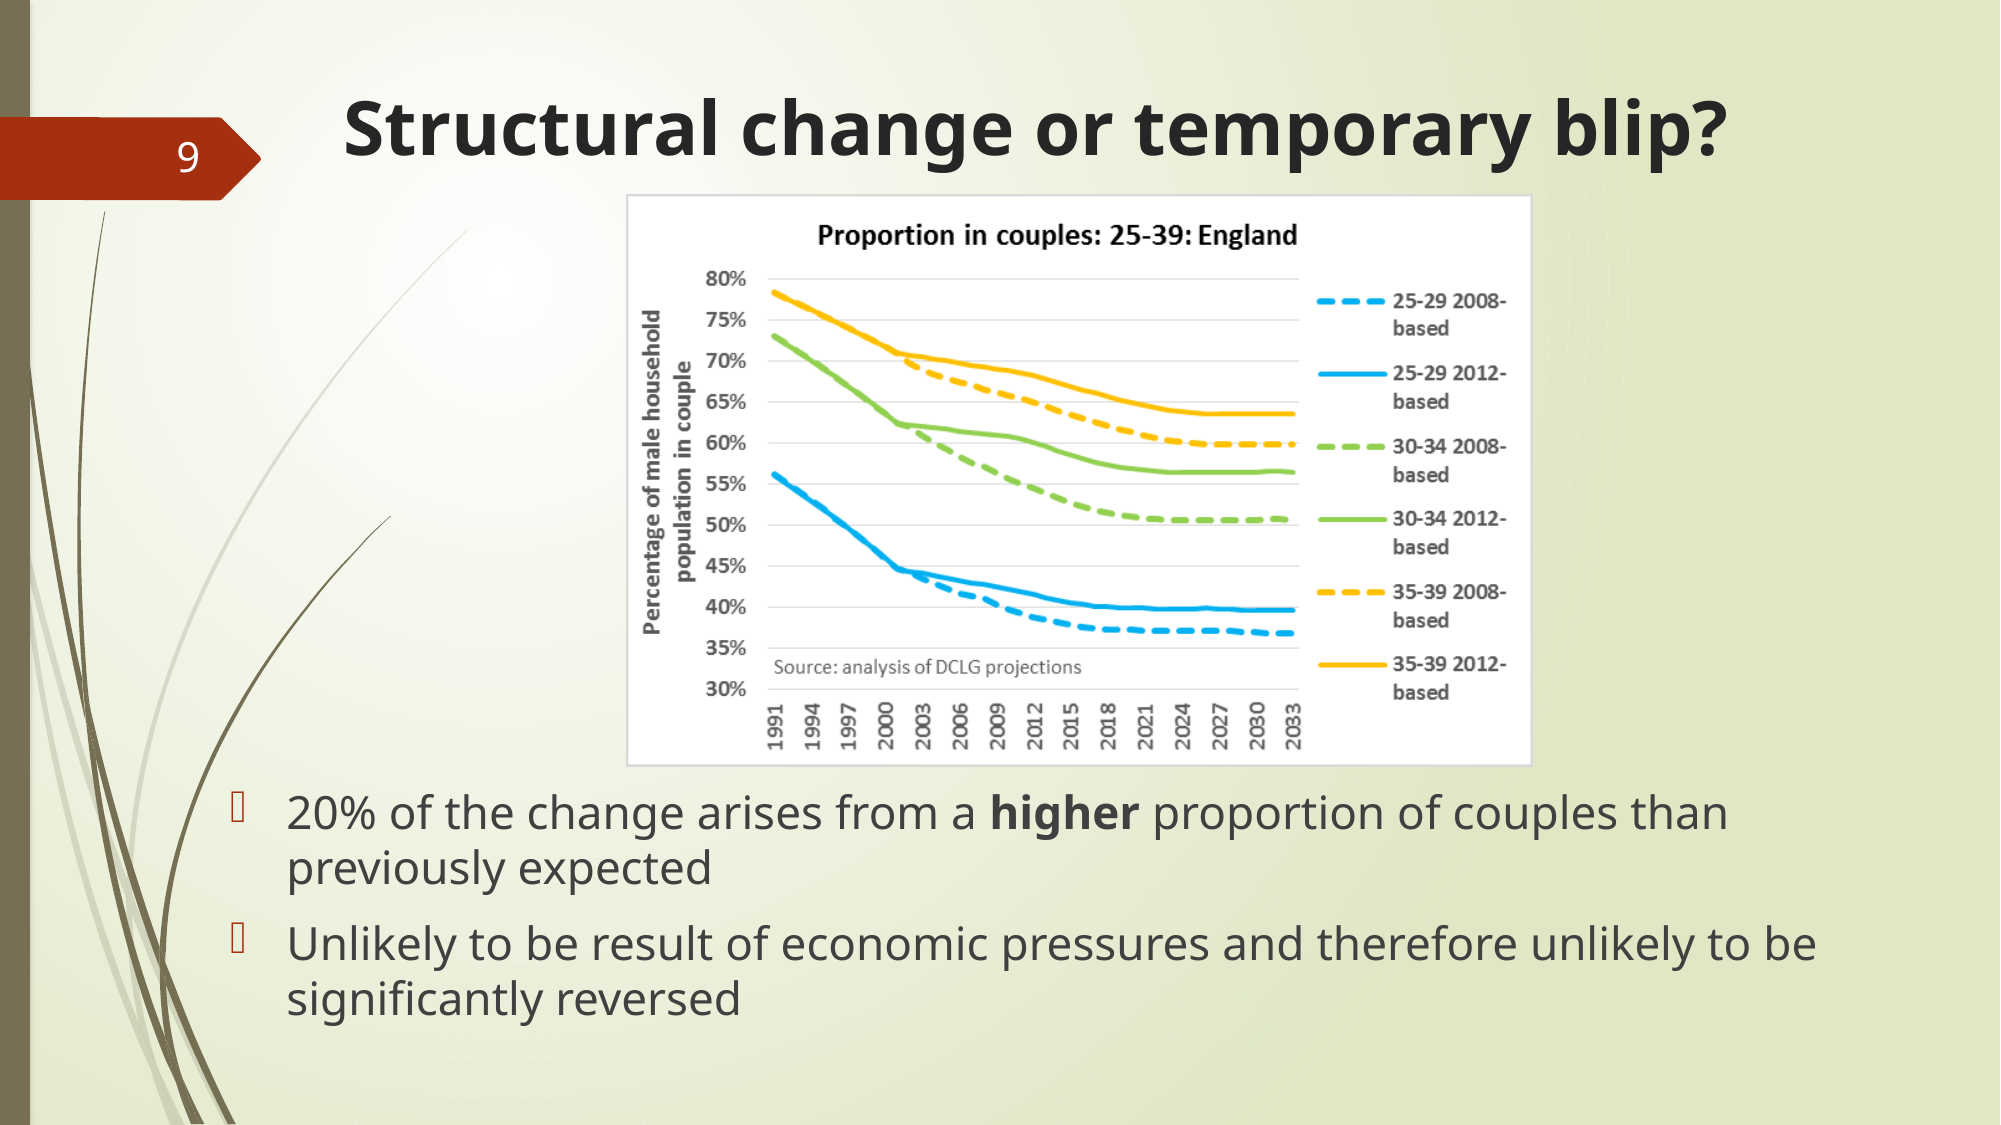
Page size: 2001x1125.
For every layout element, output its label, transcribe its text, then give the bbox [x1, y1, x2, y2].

picture [625, 194, 1533, 768]
slide_number 9 [87, 129, 216, 190]
list 20% of the change arises from a higher proportion of couples than previously expected Unlikely to be result of economic pressures and therefore unlikely to be significantly reversed [215, 776, 1944, 1078]
title Structural change or temporary blip? [328, 73, 1868, 186]
